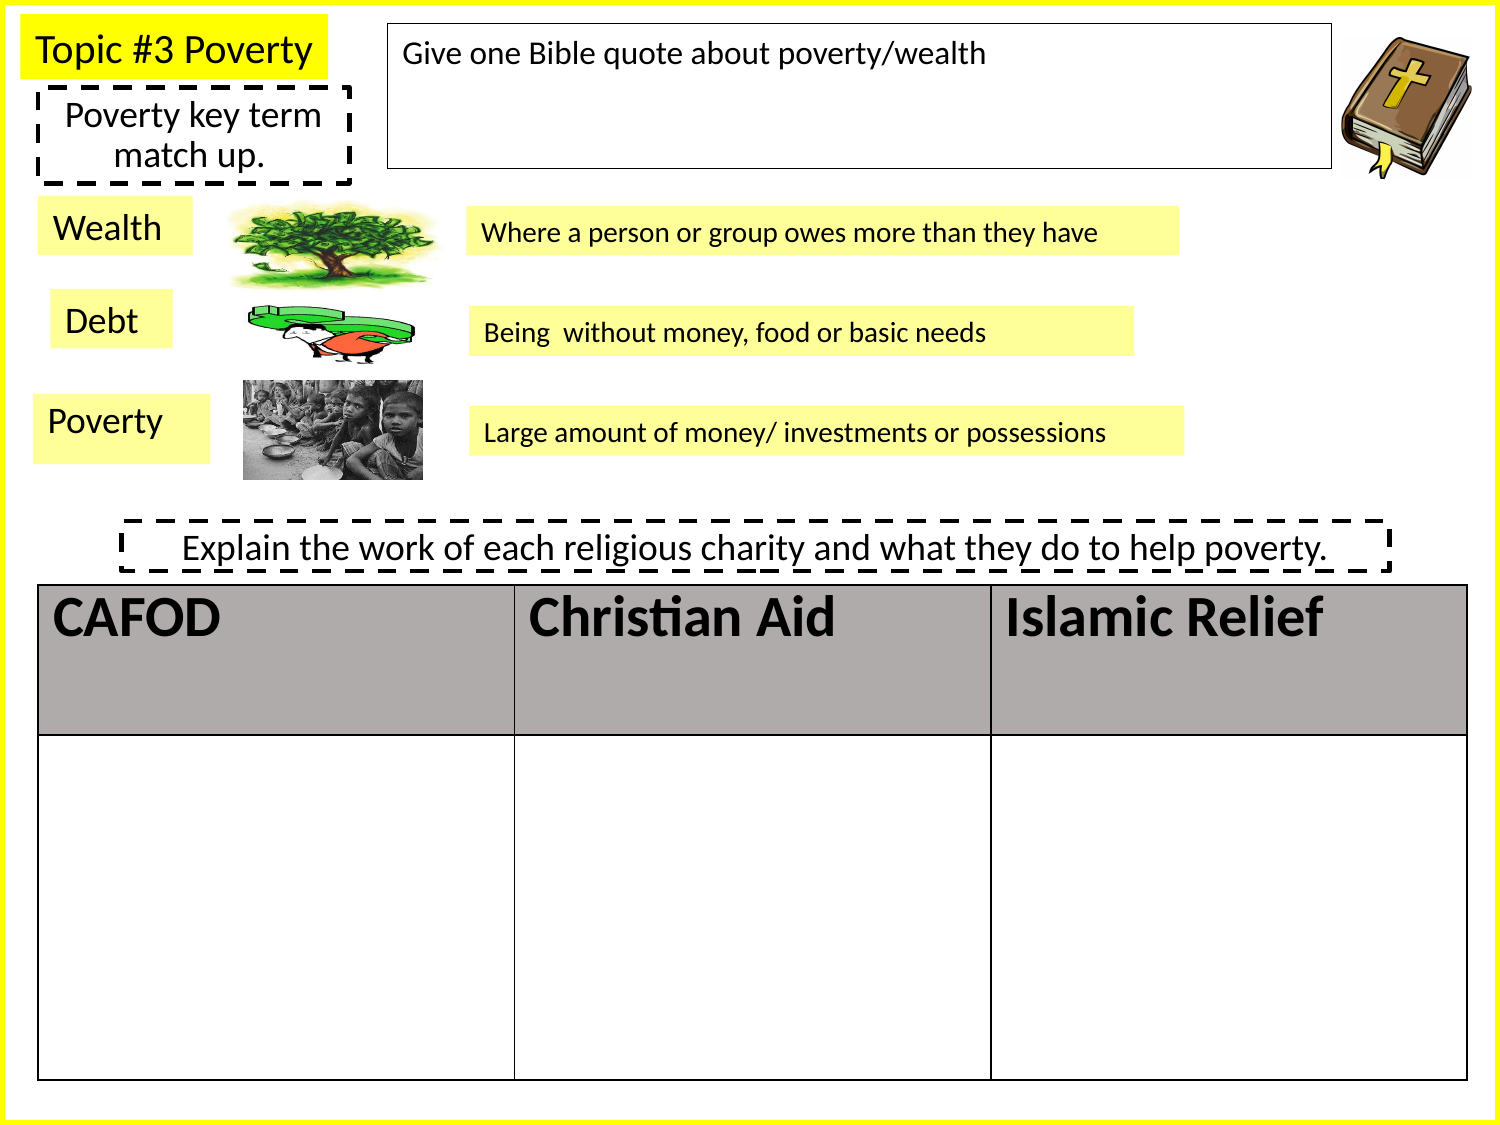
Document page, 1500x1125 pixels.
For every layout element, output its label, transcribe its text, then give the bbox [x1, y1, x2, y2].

text_box Large amount of money/ investments or possessions [469, 406, 1185, 456]
picture [243, 380, 423, 480]
text_box Poverty [32, 393, 211, 465]
text_box Debt [50, 288, 173, 349]
text_box Being without money, food or basic needs [469, 306, 1135, 356]
table_cell [992, 736, 1466, 1079]
table_header Islamic Relief [992, 586, 1466, 734]
text_box [0, 0, 1500, 74]
picture [1341, 37, 1472, 179]
picture [213, 195, 446, 293]
table_cell [39, 736, 514, 1079]
text_box Where a person or group owes more than they have [466, 205, 1179, 256]
table_cell [515, 736, 990, 1079]
text_box Poverty key term match up. [38, 87, 350, 184]
table_header CAFOD [39, 586, 514, 734]
picture [243, 305, 416, 364]
table_header Christian Aid [515, 586, 990, 734]
text_box Give one Bible quote about poverty/wealth [387, 23, 1332, 169]
text_box [0, 76, 1500, 1125]
text_box Explain the work of each religious charity and what they do to help poverty. [121, 521, 1390, 572]
text_box Wealth [38, 195, 193, 256]
